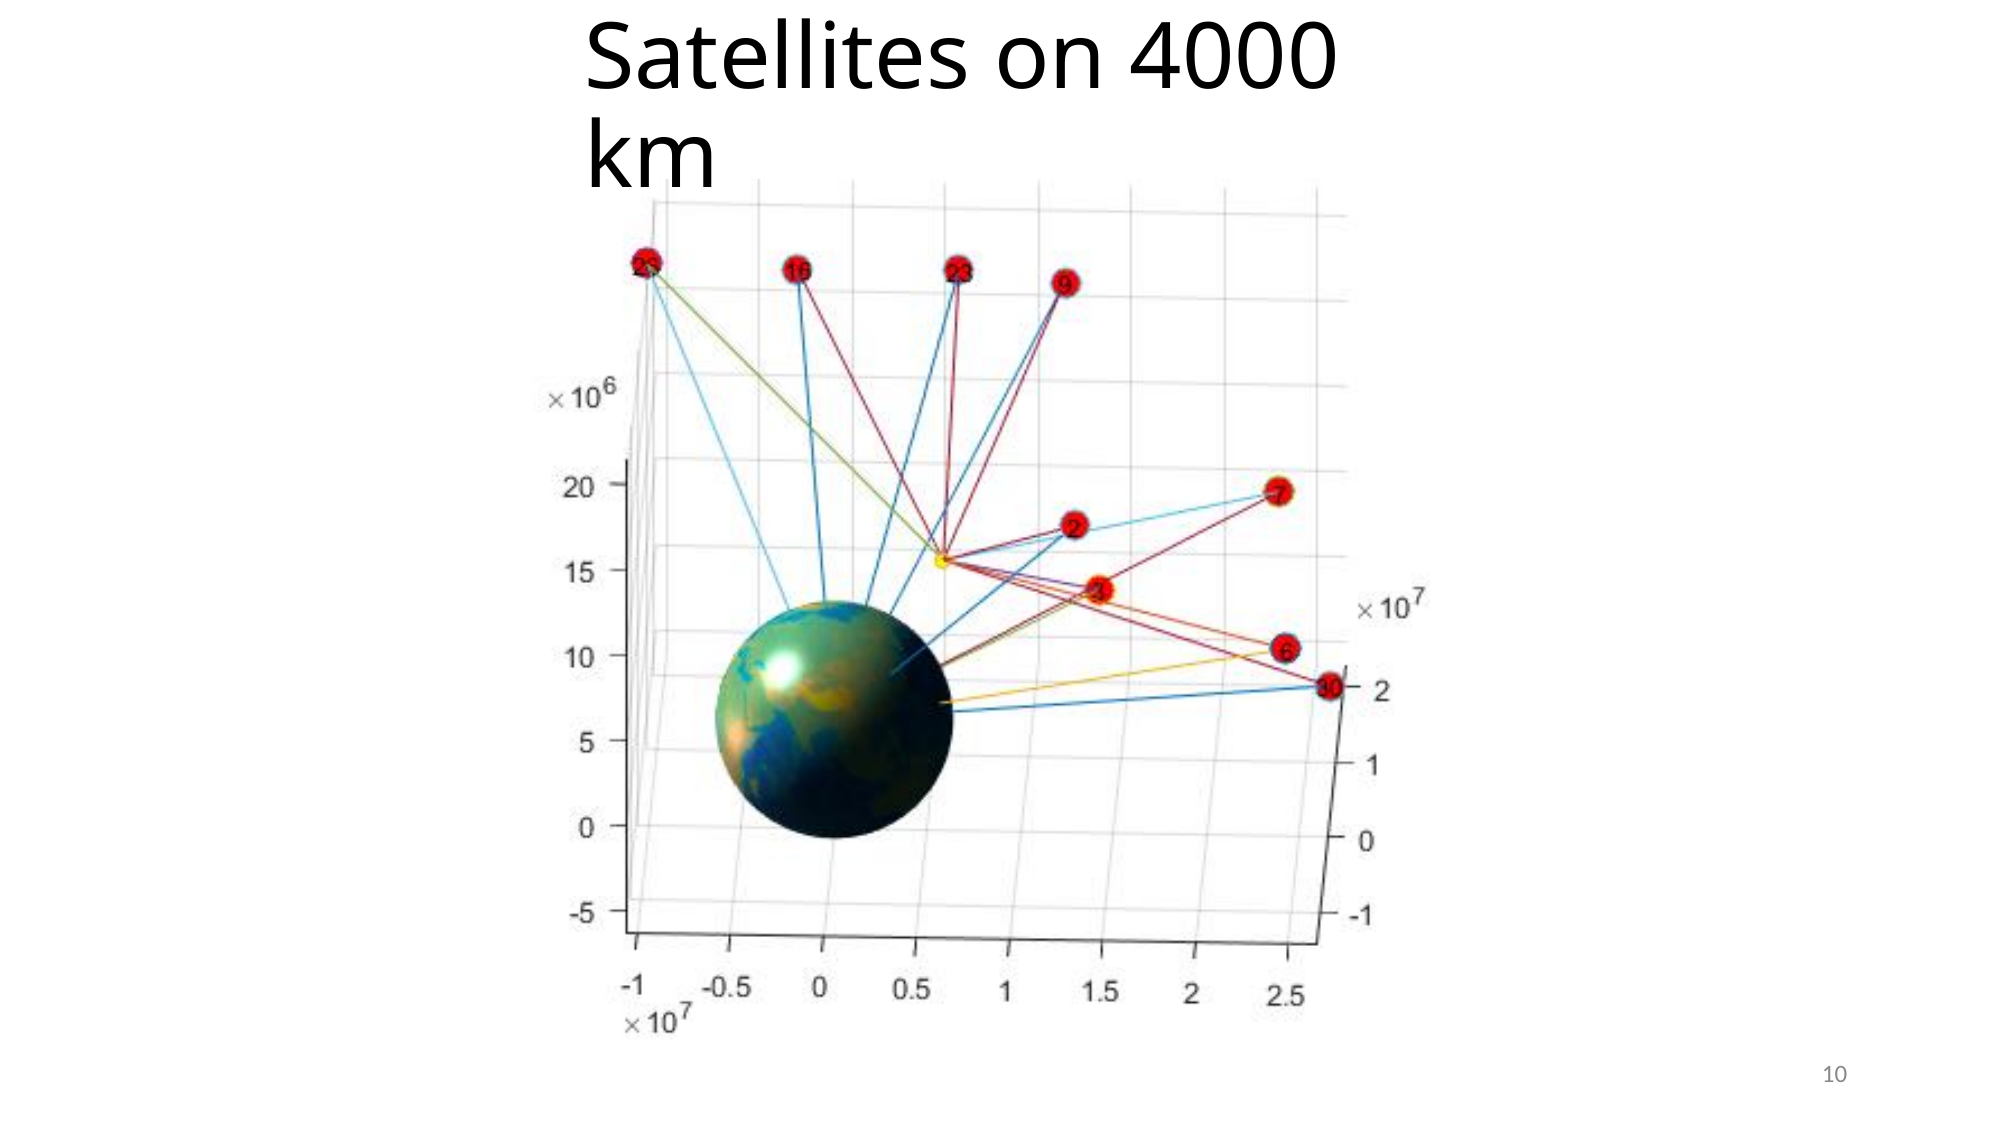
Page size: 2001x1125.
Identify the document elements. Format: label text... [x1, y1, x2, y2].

picture [337, 108, 1592, 1050]
slide_number 10 [1412, 1042, 1863, 1103]
title Satellites on 4000 km [569, 0, 1476, 108]
